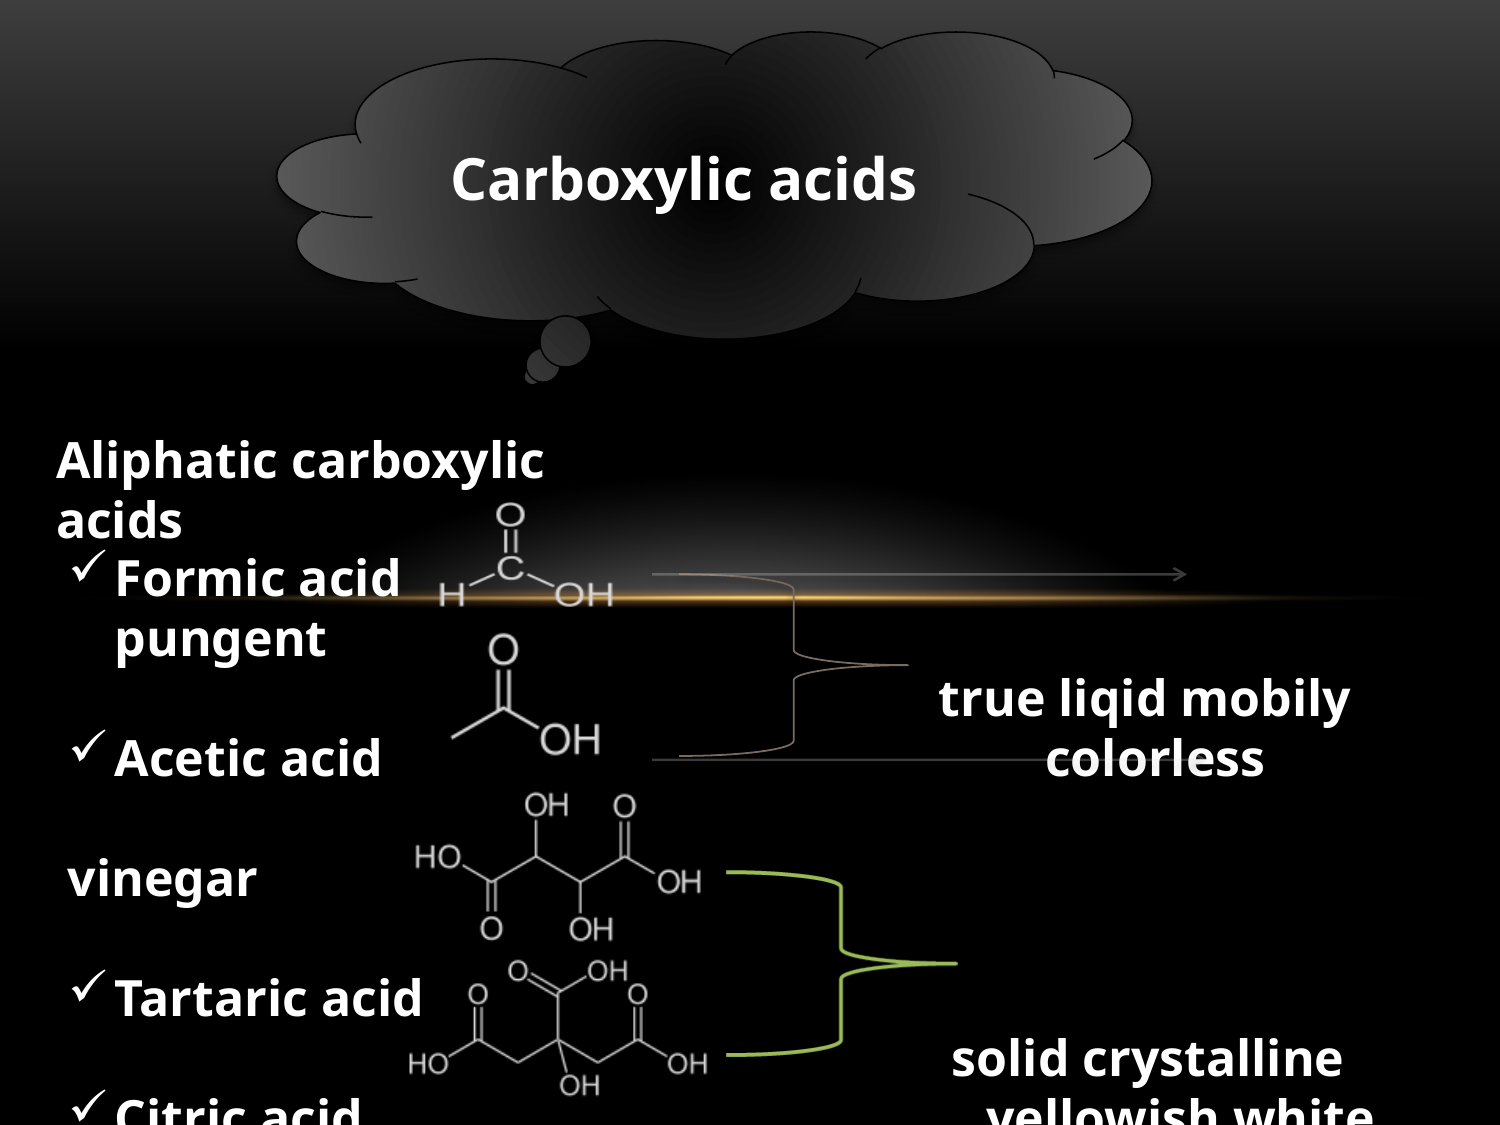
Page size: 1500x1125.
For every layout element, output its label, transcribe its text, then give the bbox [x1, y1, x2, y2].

text_box Carboxylic acids [275, 31, 1153, 386]
text_box Aliphatic carboxylic acids [41, 420, 621, 556]
text_box Formic acid pungent true liqid mobily Acetic acid colorless vinegar Tartaric acid solid crystalline Citric acid yellowish white odorless [53, 538, 1424, 1125]
picture [719, 866, 965, 1068]
picture [0, 0, 1500, 1100]
text_box [679, 588, 910, 757]
